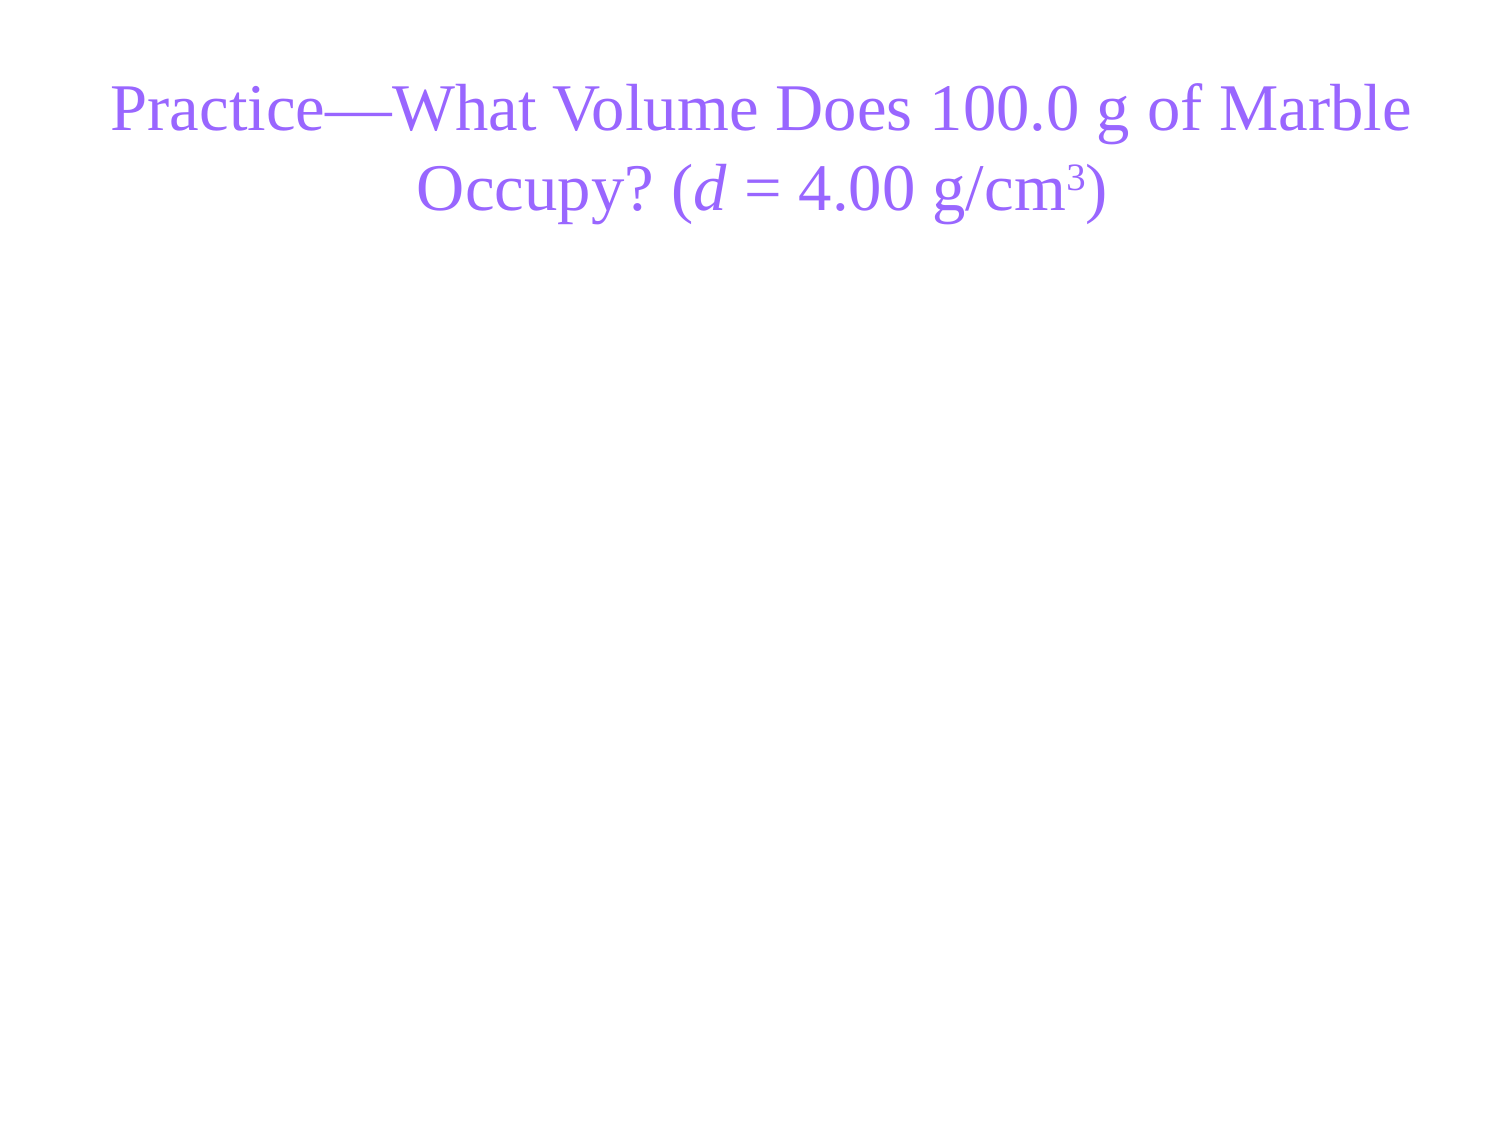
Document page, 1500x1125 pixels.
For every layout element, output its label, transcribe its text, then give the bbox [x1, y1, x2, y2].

text_box Practice—What Volume Does 100.0 g of Marble Occupy? (d = 4.00 g/cm3) [62, 49, 1463, 238]
